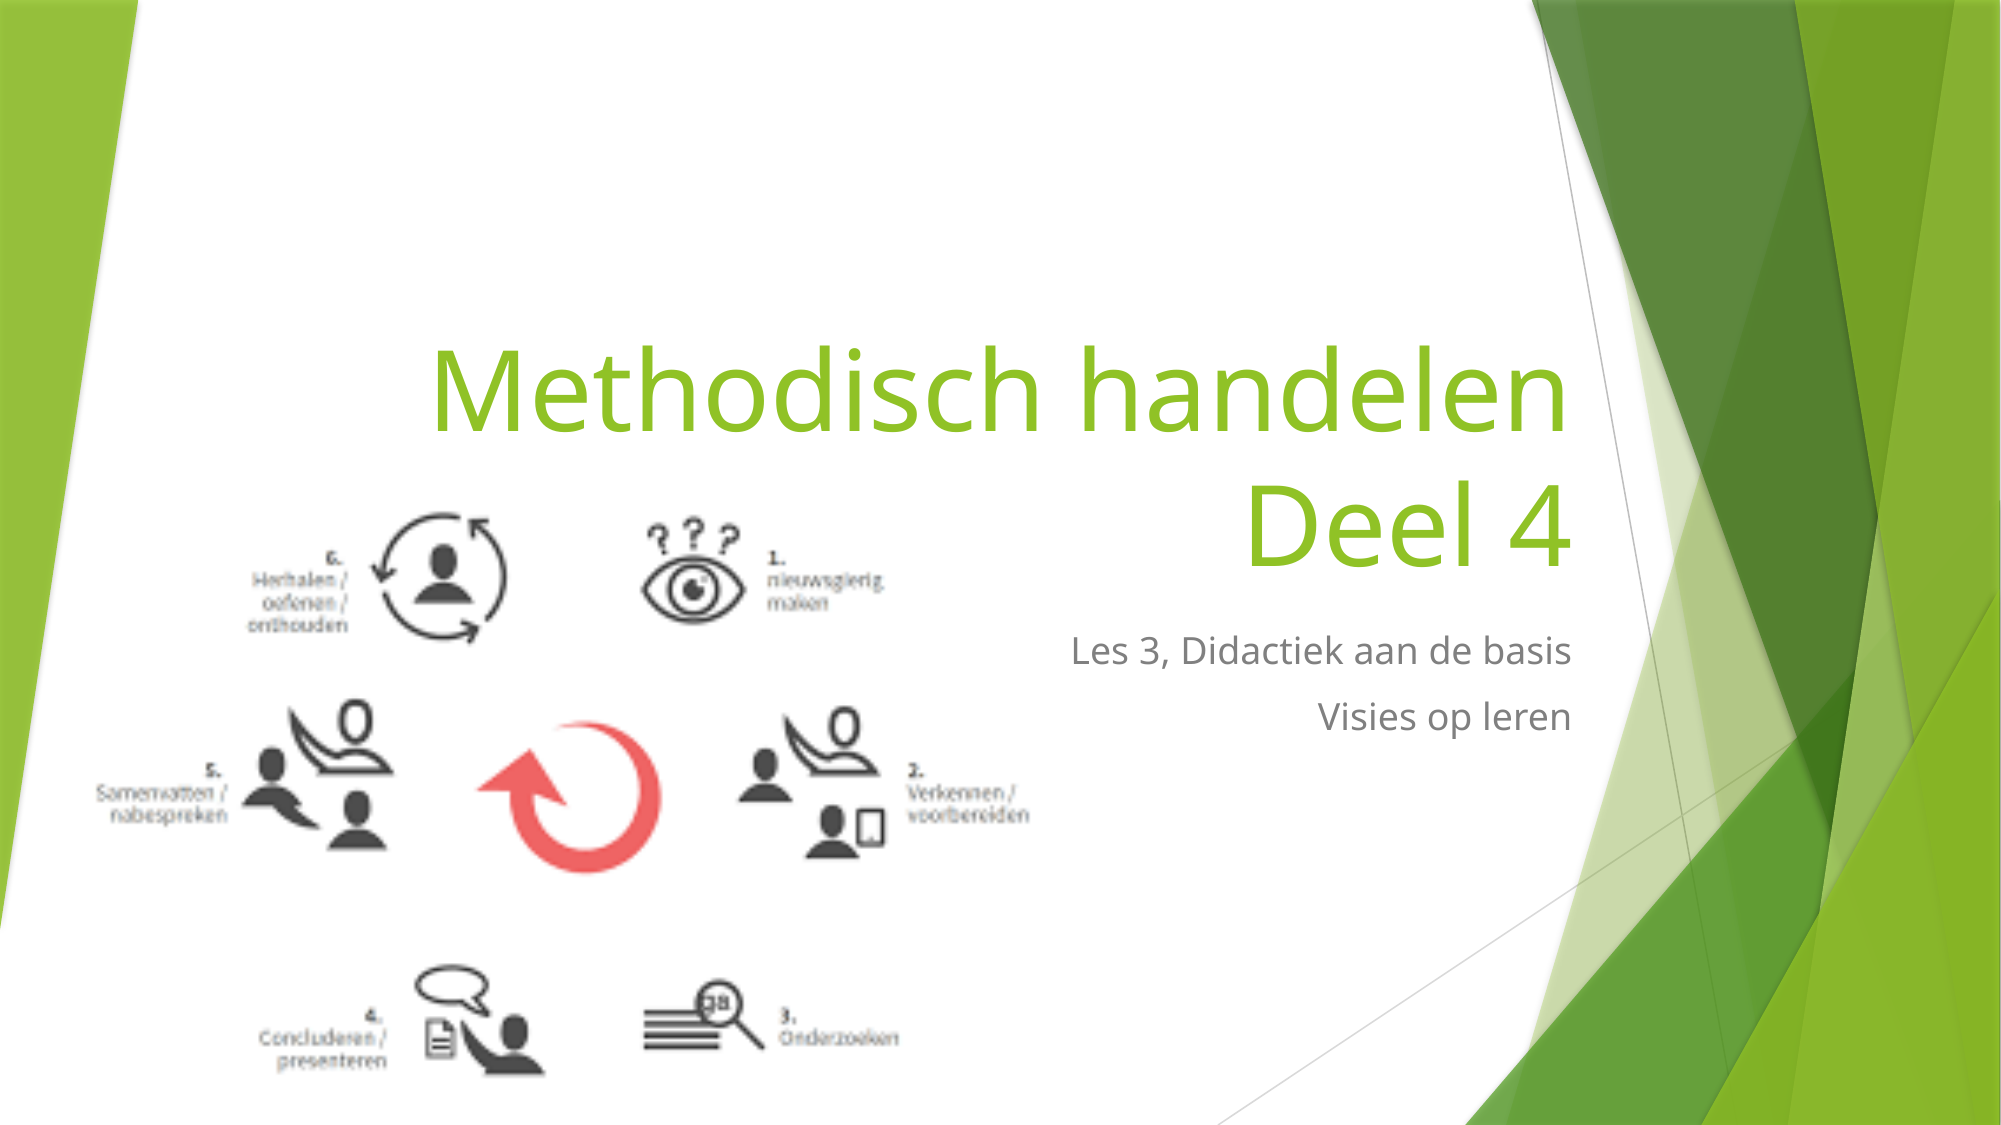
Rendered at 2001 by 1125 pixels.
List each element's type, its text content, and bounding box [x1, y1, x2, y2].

subtitle Les 3, Didactiek aan de basis Visies op leren [1061, 619, 1588, 800]
picture [76, 477, 1055, 1121]
title Methodisch handelen Deel 4 [313, 326, 1588, 597]
